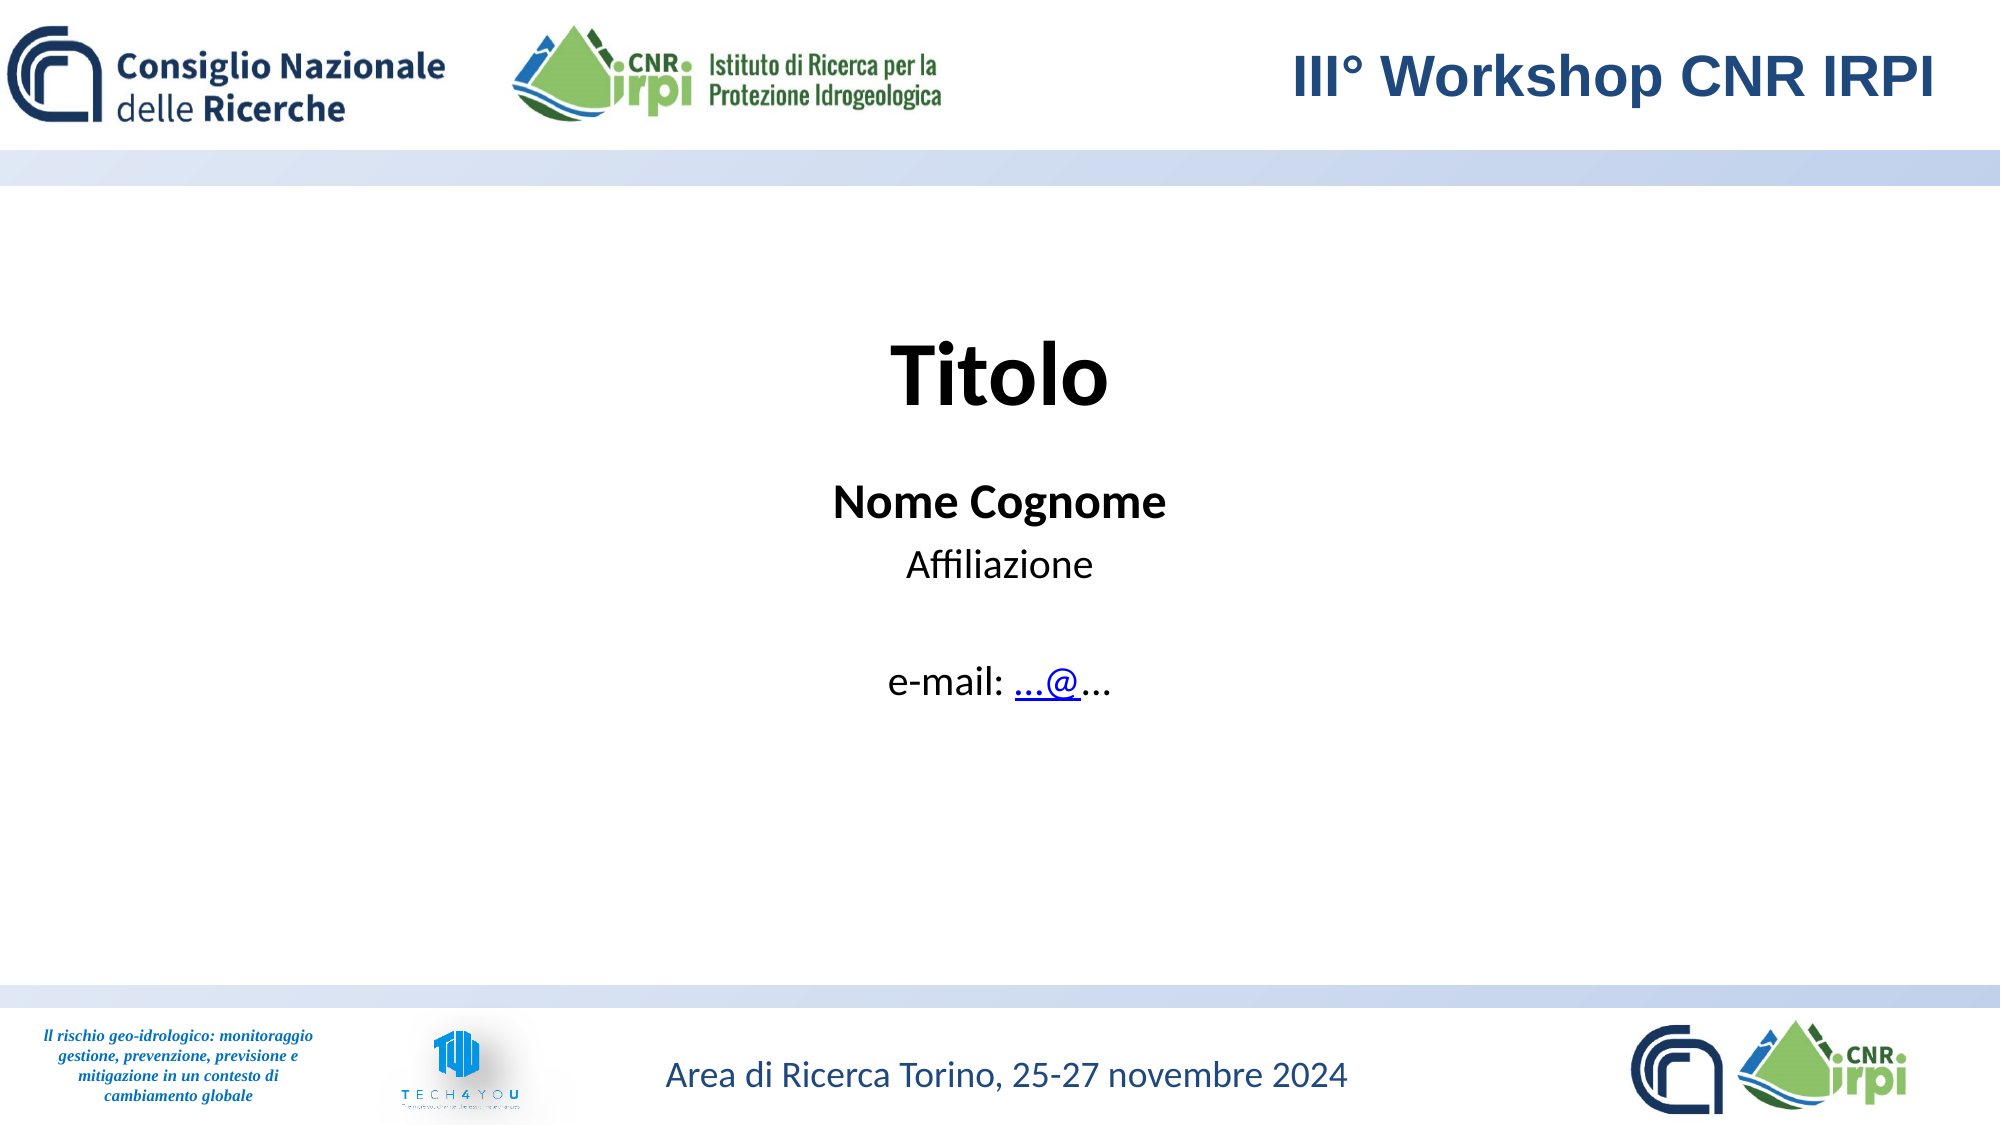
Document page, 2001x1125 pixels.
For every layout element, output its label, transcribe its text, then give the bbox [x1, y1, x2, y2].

picture [1733, 1009, 1913, 1121]
picture [0, 14, 941, 134]
picture [386, 1017, 545, 1125]
text_box Nome Cognome Affiliazione e-mail: …@... [0, 461, 2000, 872]
picture [1624, 1013, 1732, 1125]
title Titolo [0, 215, 2000, 461]
